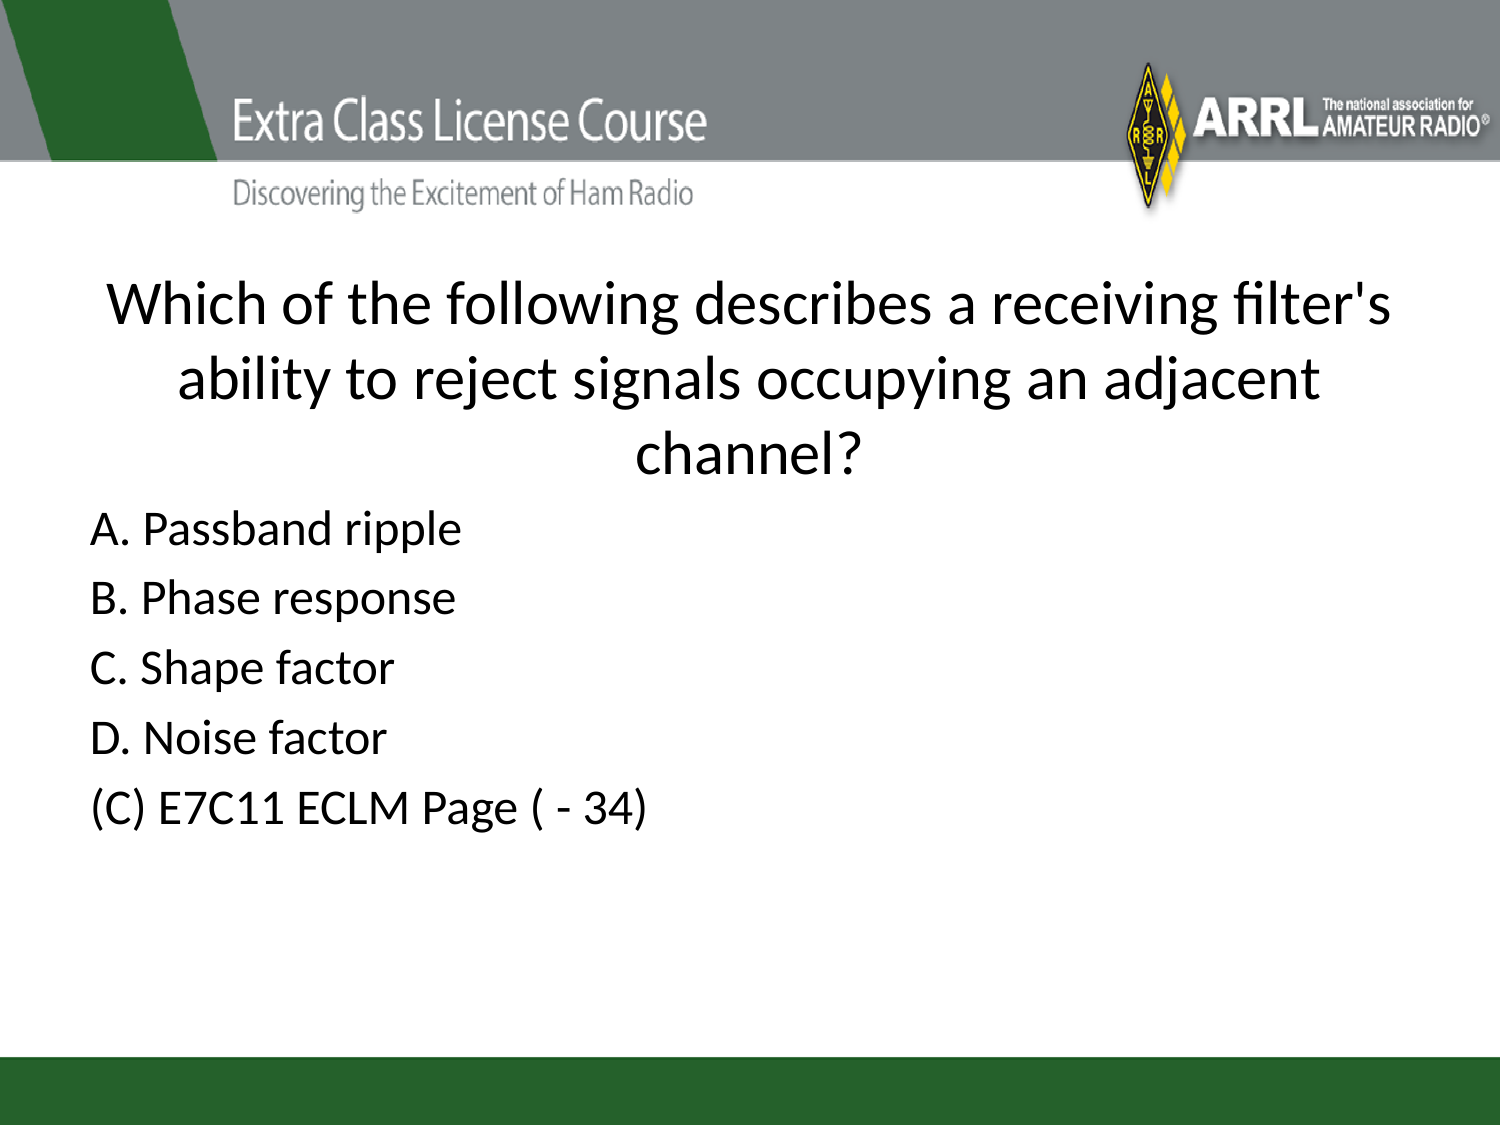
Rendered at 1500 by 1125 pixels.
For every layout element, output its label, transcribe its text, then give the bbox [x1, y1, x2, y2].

title Which of the following describes a receiving filter's ability to reject signals occupying an adjacent channel? [75, 254, 1425, 435]
list A. Passband ripple B. Phase response C. Shape factor D. Noise factor (C) E7C11 ECLM Page ( - 34) [75, 487, 1425, 1005]
picture [0, 0, 1500, 1125]
